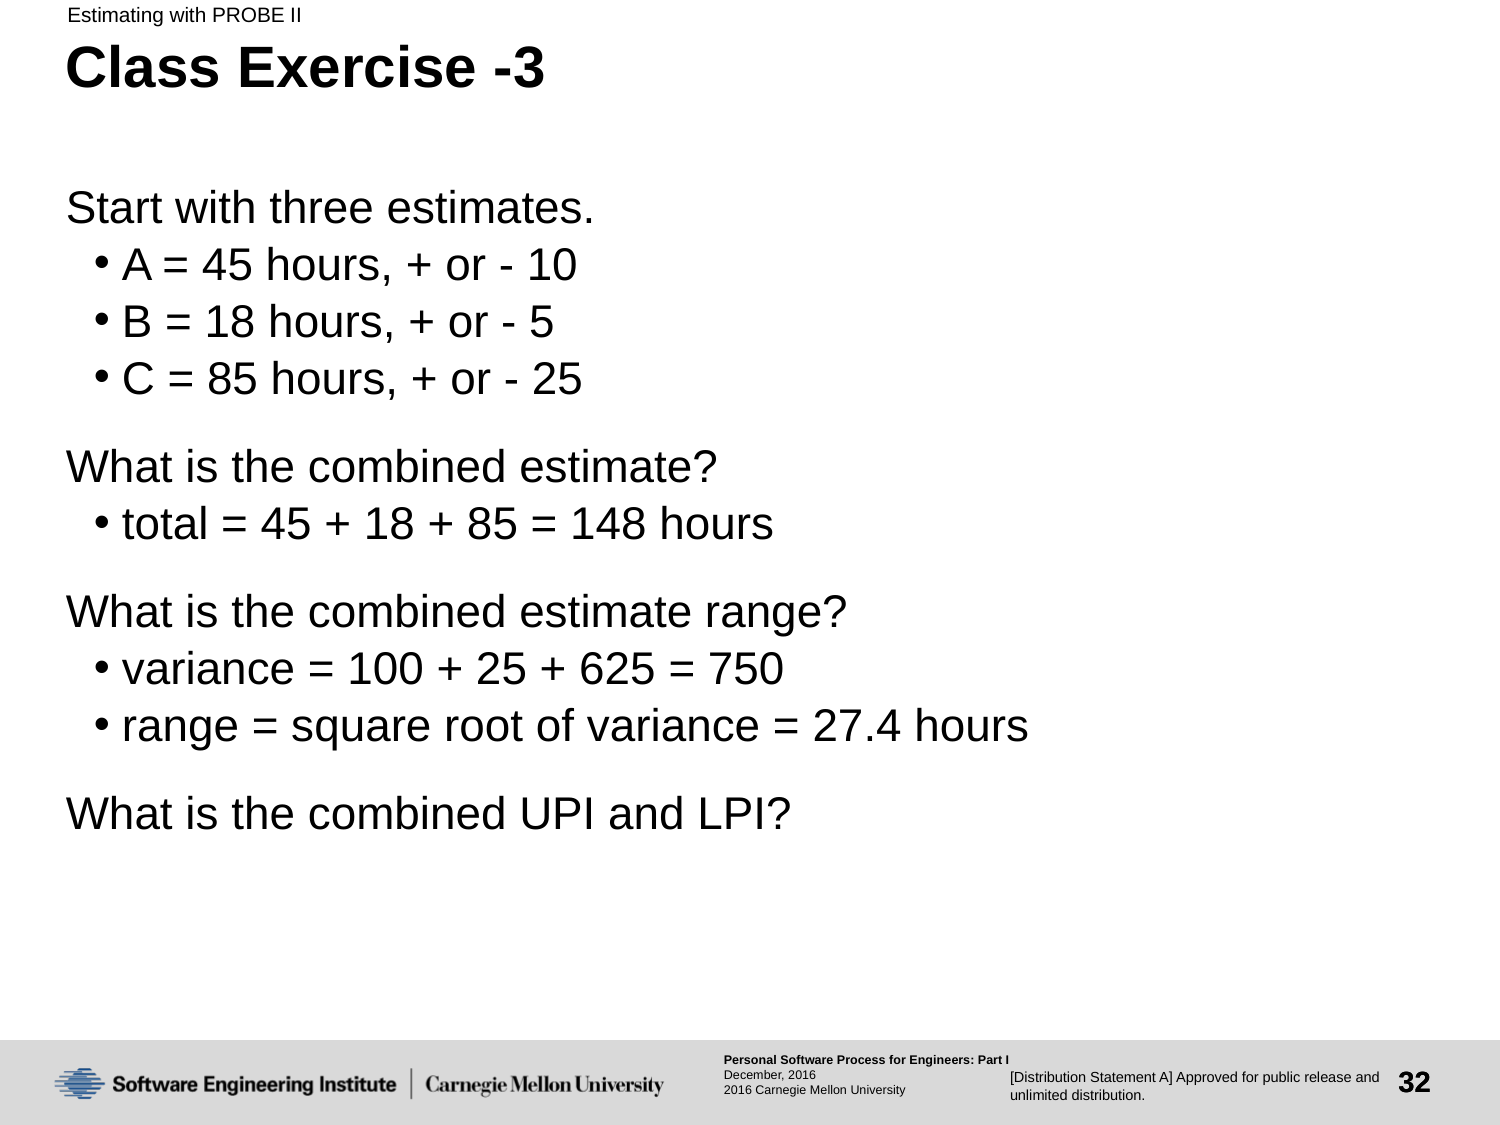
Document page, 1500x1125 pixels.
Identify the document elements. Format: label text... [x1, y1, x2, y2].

text_box Estimating with PROBE II [67, 1, 752, 27]
picture [46, 1061, 673, 1104]
list Start with three estimates. A = 45 hours, + or - 10 B = 18 hours, + or - 5 C = 85 hours, + or - 25 What is the combined estimate? total = 45 + 18 + 85 = 148 hours What is the combined estimate range? variance = 100 + 25 + 625 = 750 range = square root of variance = 27.4 hours What is the combined UPI and LPI? [65, 177, 1431, 1000]
title Class Exercise -3 [65, 37, 1313, 148]
